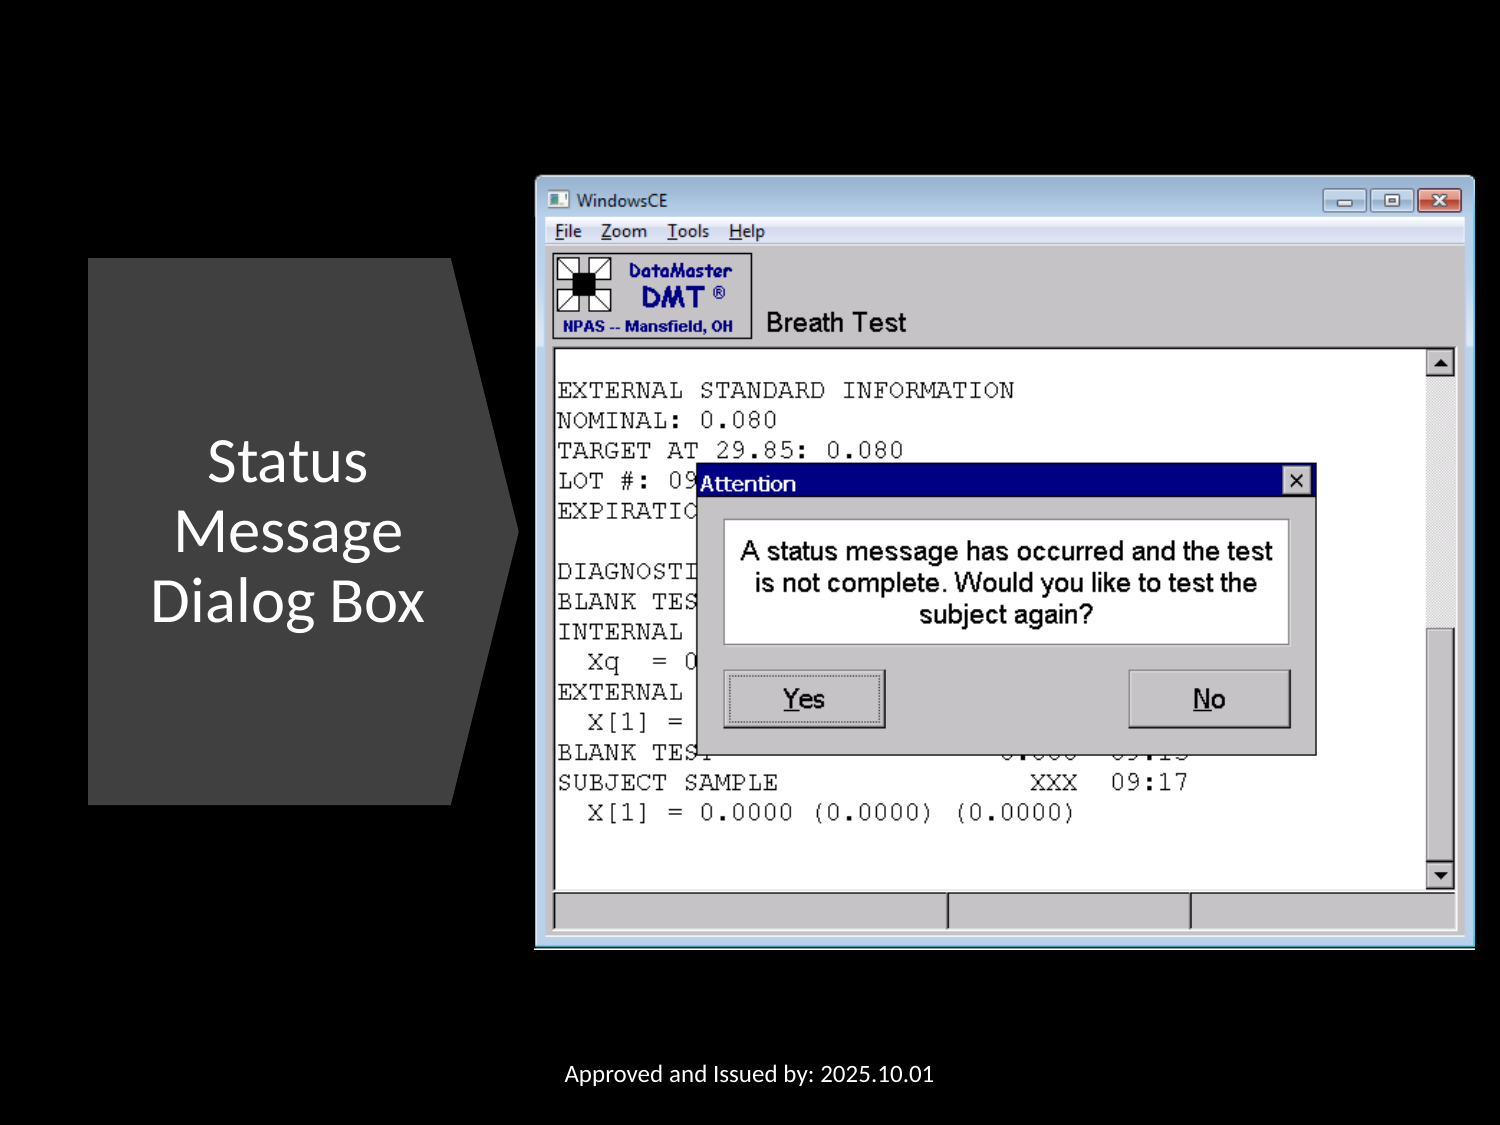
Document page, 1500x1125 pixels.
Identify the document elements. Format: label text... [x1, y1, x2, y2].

footer Approved and Issued by: 2025.10.01 [512, 1042, 988, 1103]
text_box [86, 256, 521, 808]
picture [534, 174, 1476, 951]
title Status Message Dialog Box [126, 322, 450, 741]
